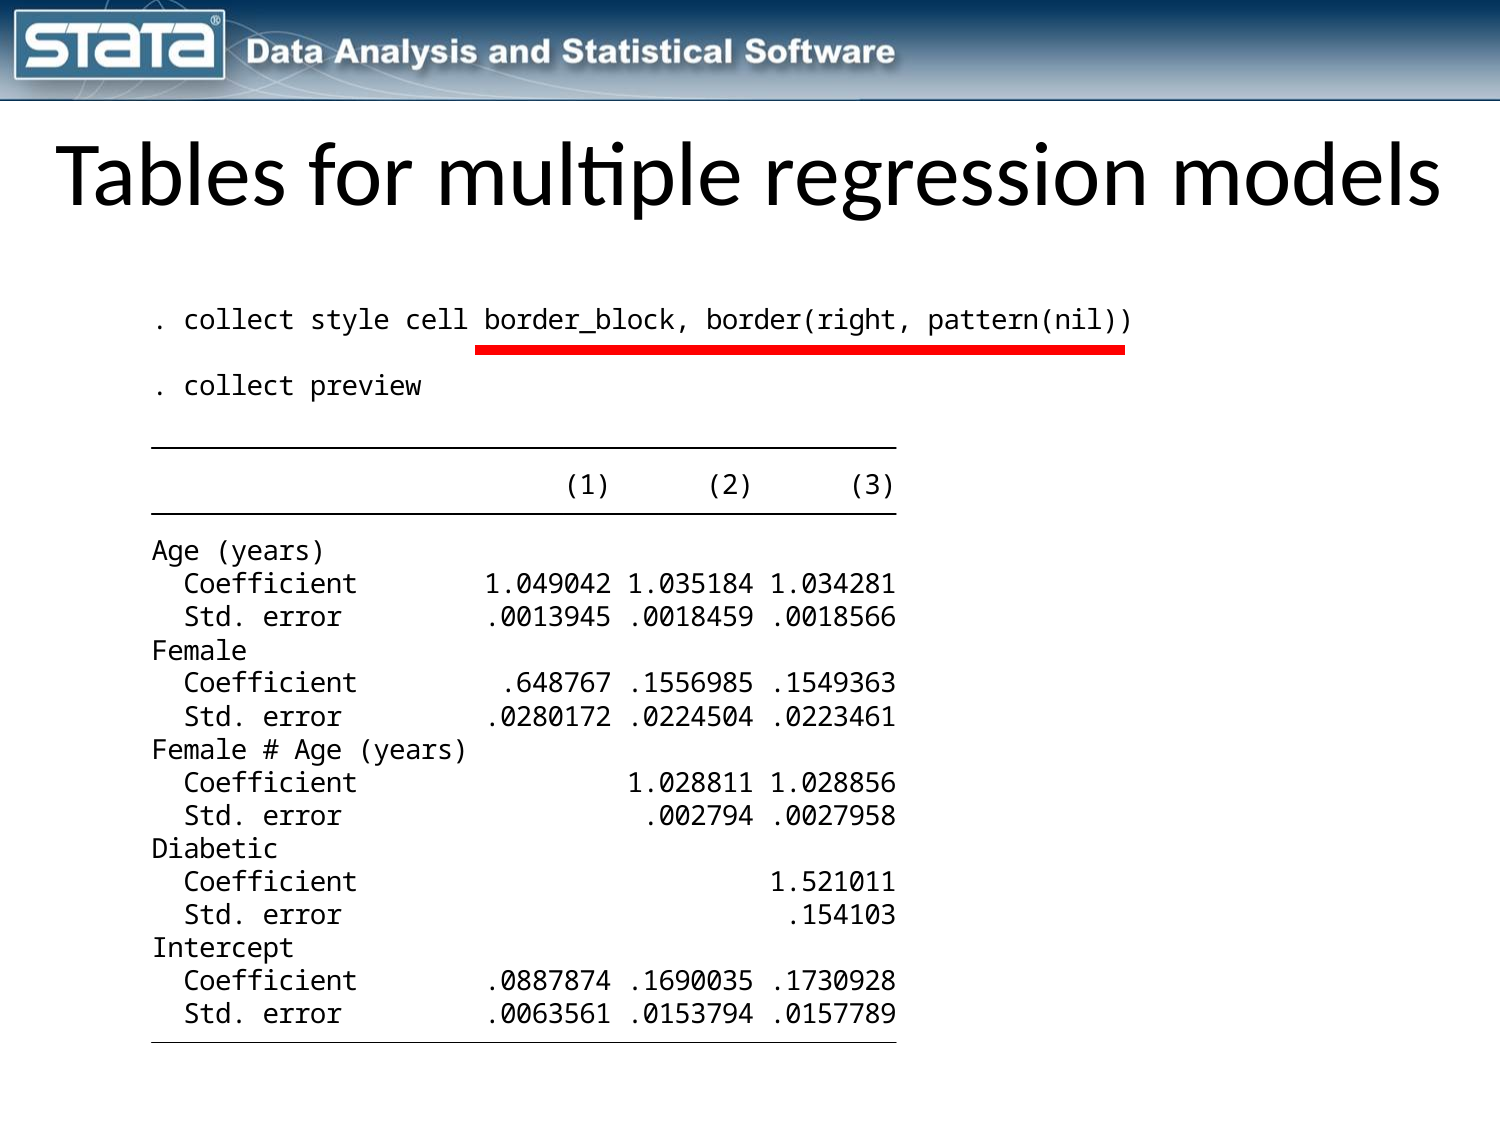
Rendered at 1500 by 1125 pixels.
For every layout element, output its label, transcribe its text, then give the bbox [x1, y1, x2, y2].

title Tables for multiple regression models [0, 108, 1500, 238]
picture [0, 0, 1500, 102]
picture [138, 299, 1152, 1061]
